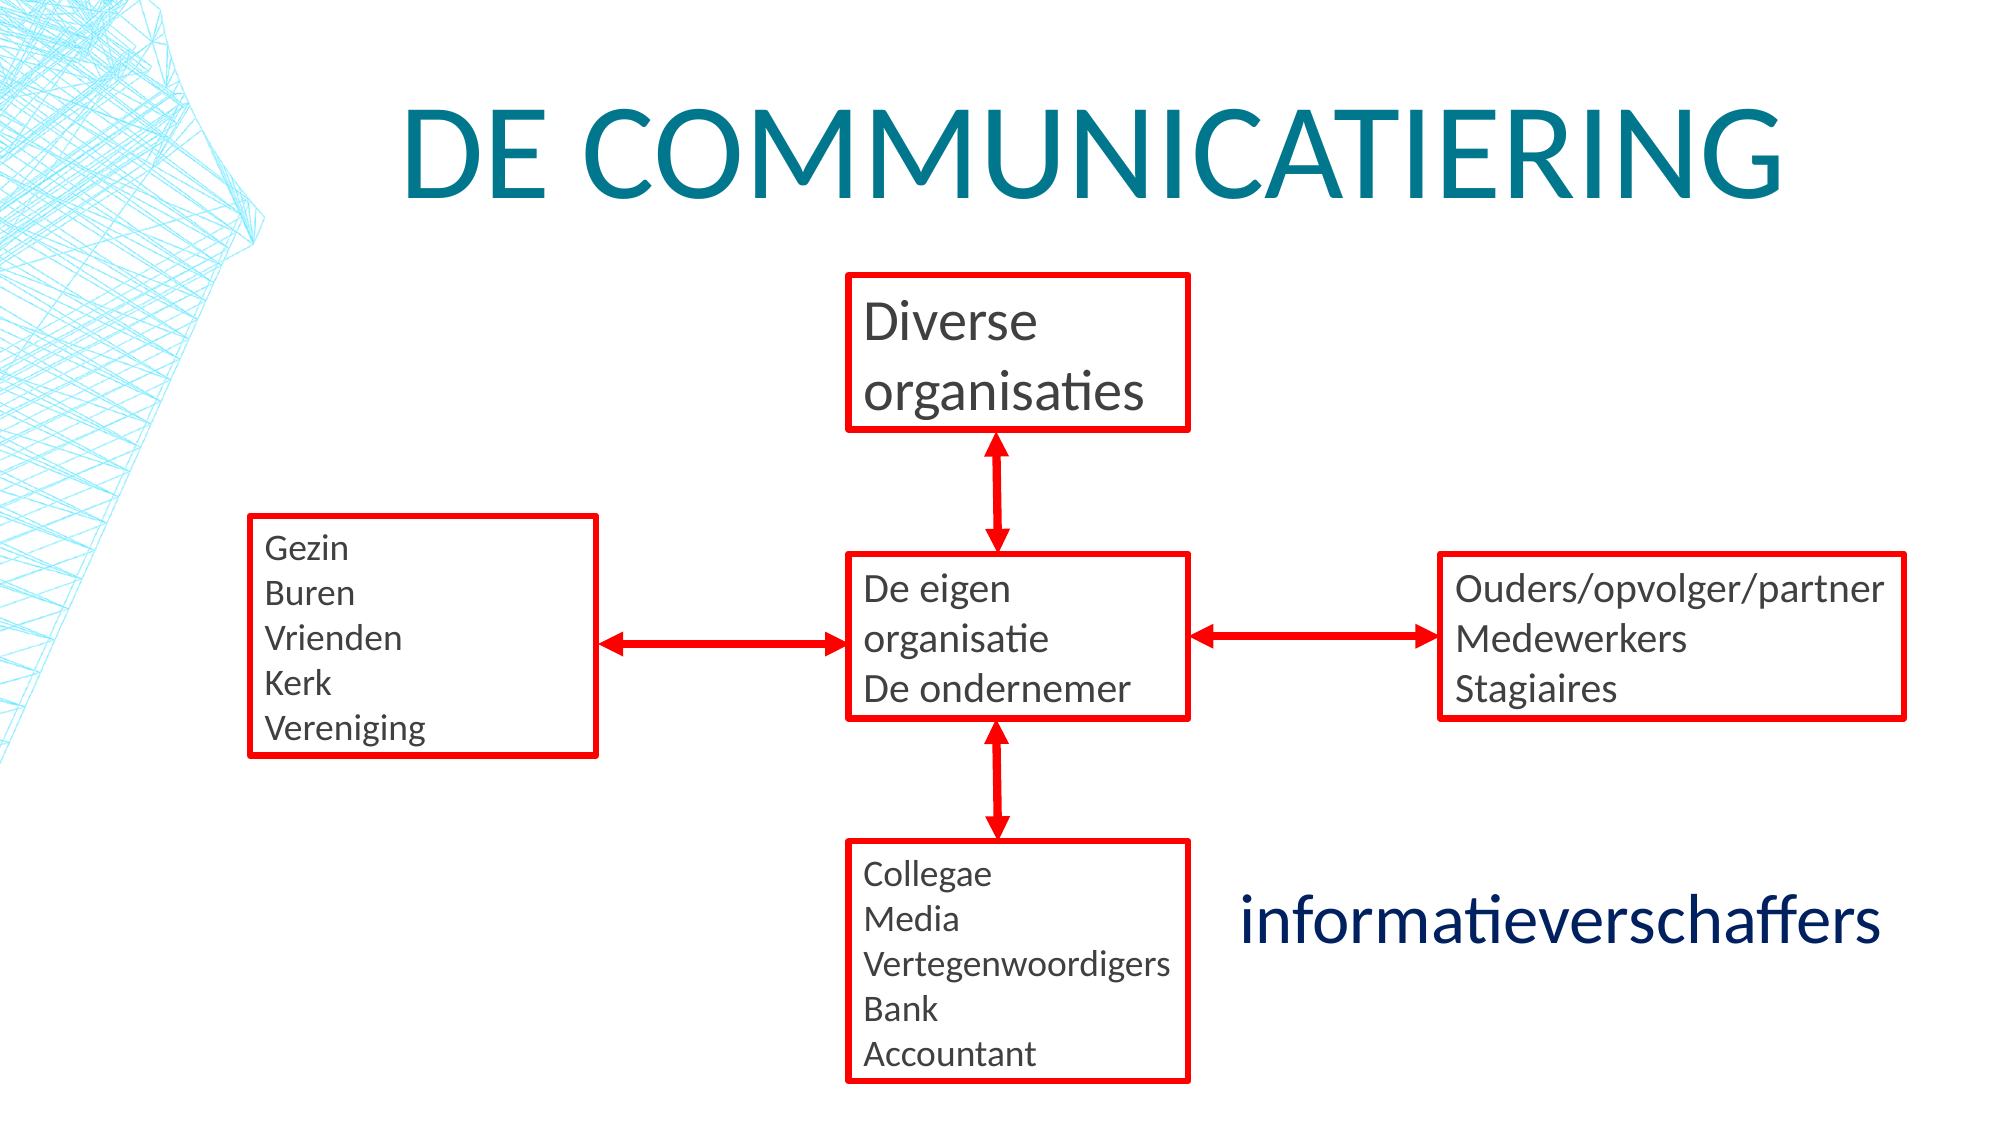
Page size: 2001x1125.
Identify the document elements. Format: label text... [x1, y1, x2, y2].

text_box Gezin Buren Vrienden Kerk Vereniging [249, 515, 597, 756]
text_box Collegae Media Vertegenwoordigers Bank Accountant [848, 841, 1189, 1082]
picture [0, 0, 2001, 1125]
text_box informatieverschaffers [1224, 865, 1904, 966]
text_box Diverse organisaties [848, 274, 1189, 430]
text_box De eigen organisatie De ondernemer [848, 553, 1189, 719]
text_box Ouders/opvolger/partner Medewerkers Stagiaires [1440, 553, 1904, 719]
title De communicatiering [324, 62, 1863, 235]
